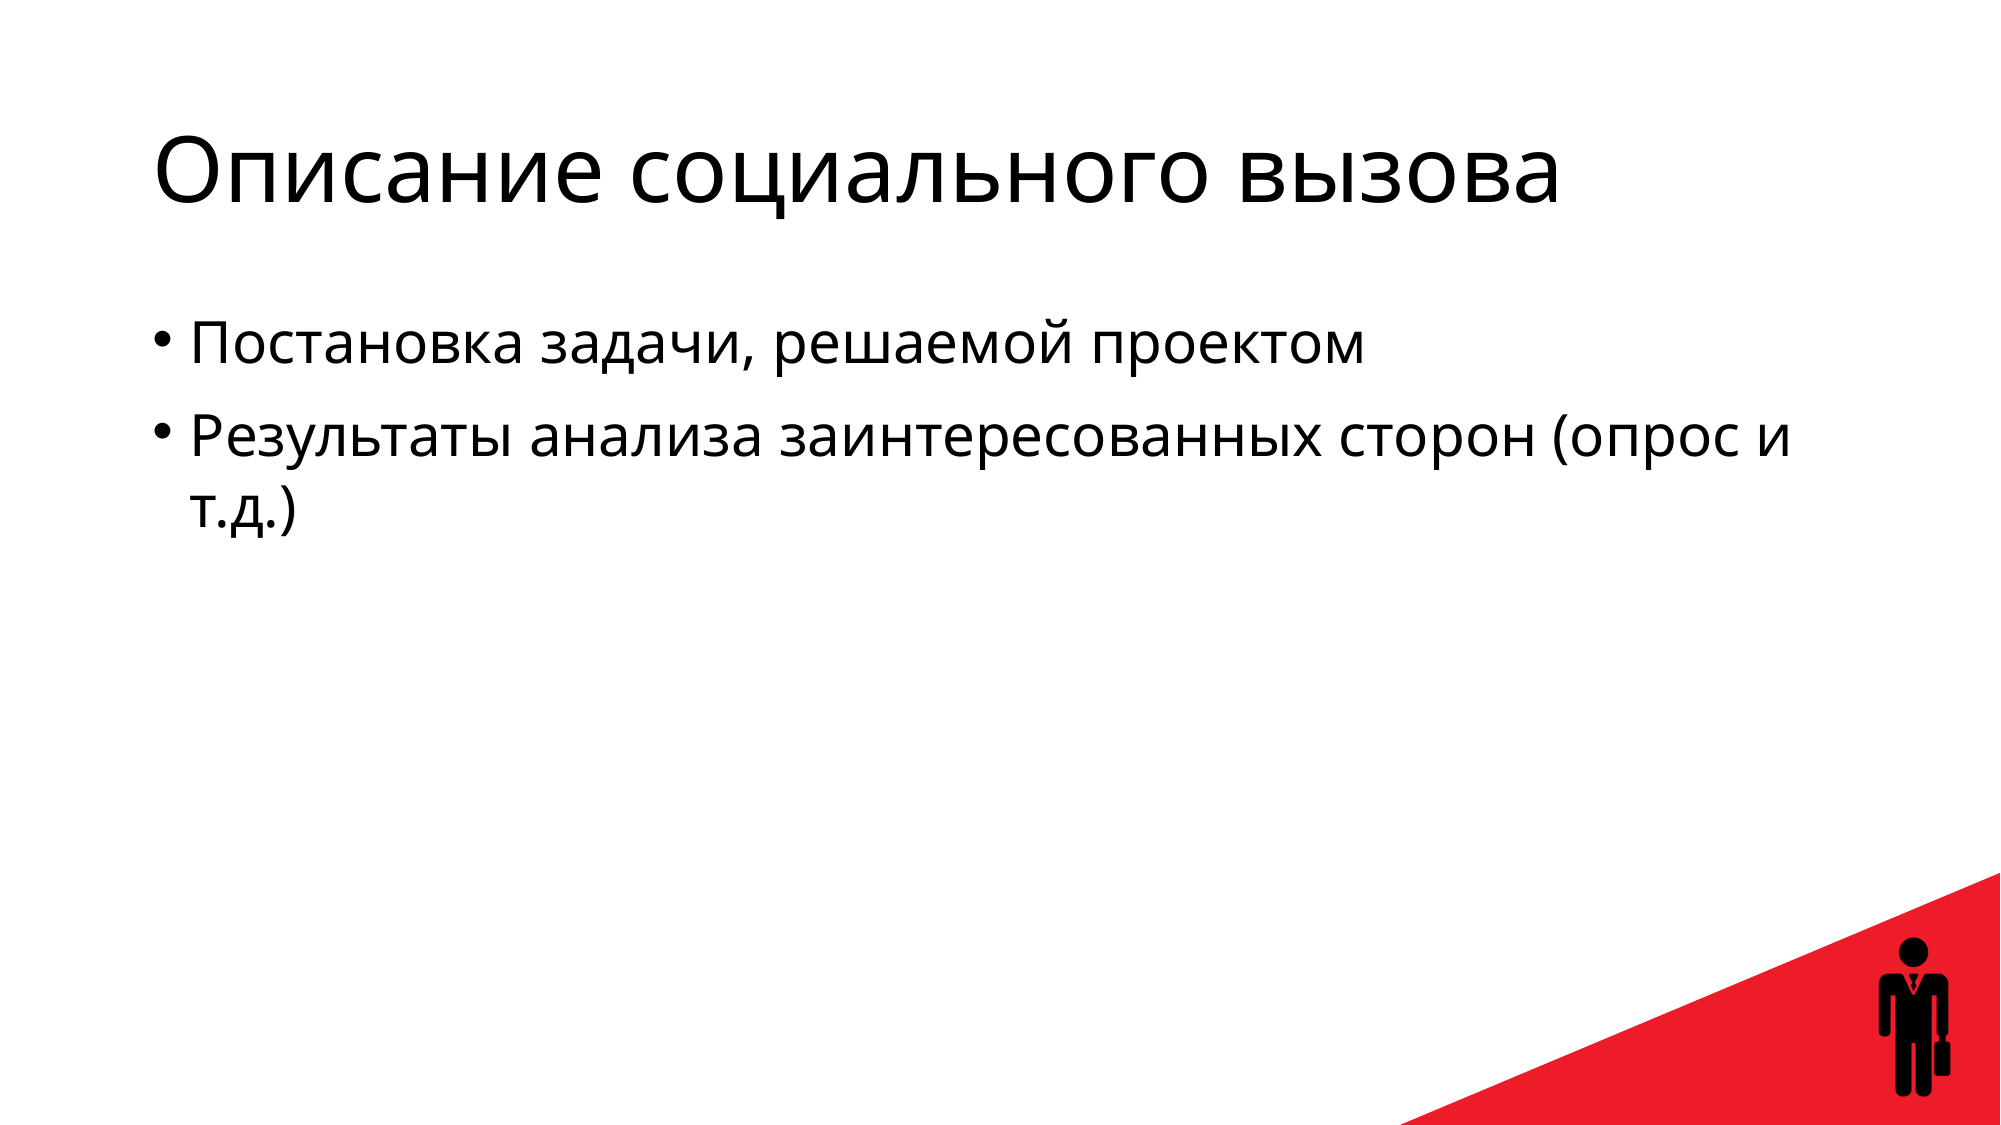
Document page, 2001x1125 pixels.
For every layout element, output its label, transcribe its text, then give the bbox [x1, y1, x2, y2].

list Постановка задачи, решаемой проектом Результаты анализа заинтересованных сторон (опрос и т.д.) [137, 299, 1863, 1014]
picture [1840, 931, 1989, 1103]
title Описание социального вызова [137, 59, 1863, 278]
